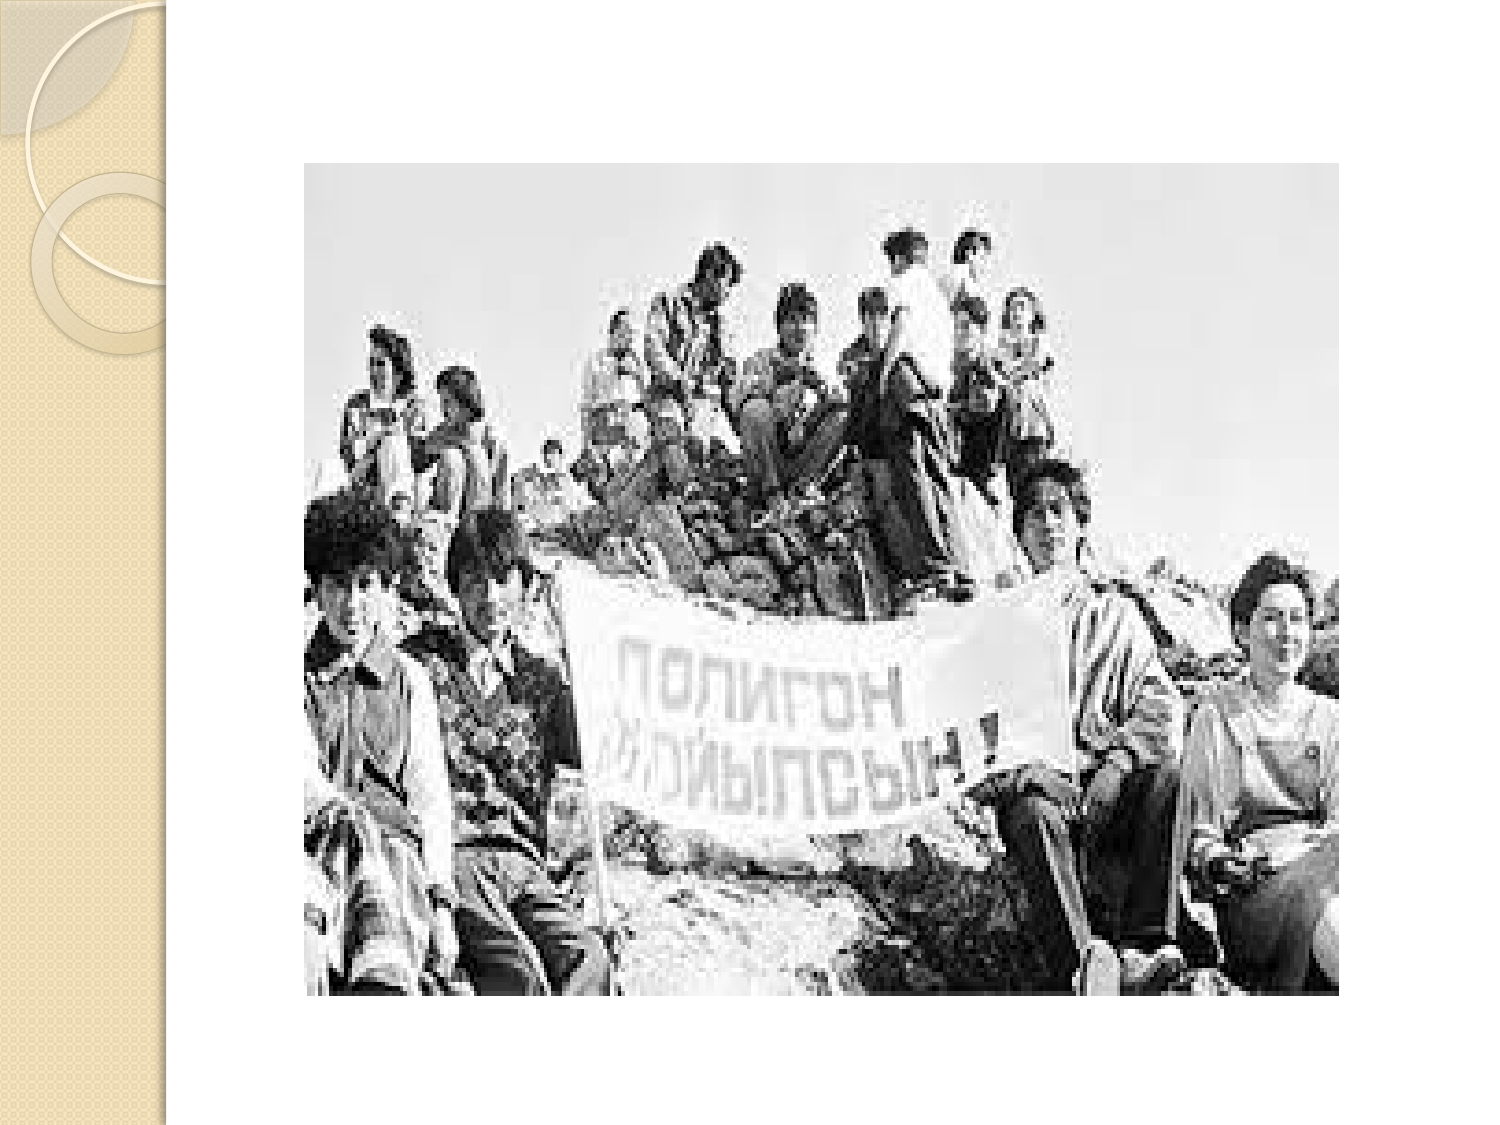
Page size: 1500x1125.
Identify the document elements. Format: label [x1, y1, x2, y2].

list [304, 163, 1339, 997]
